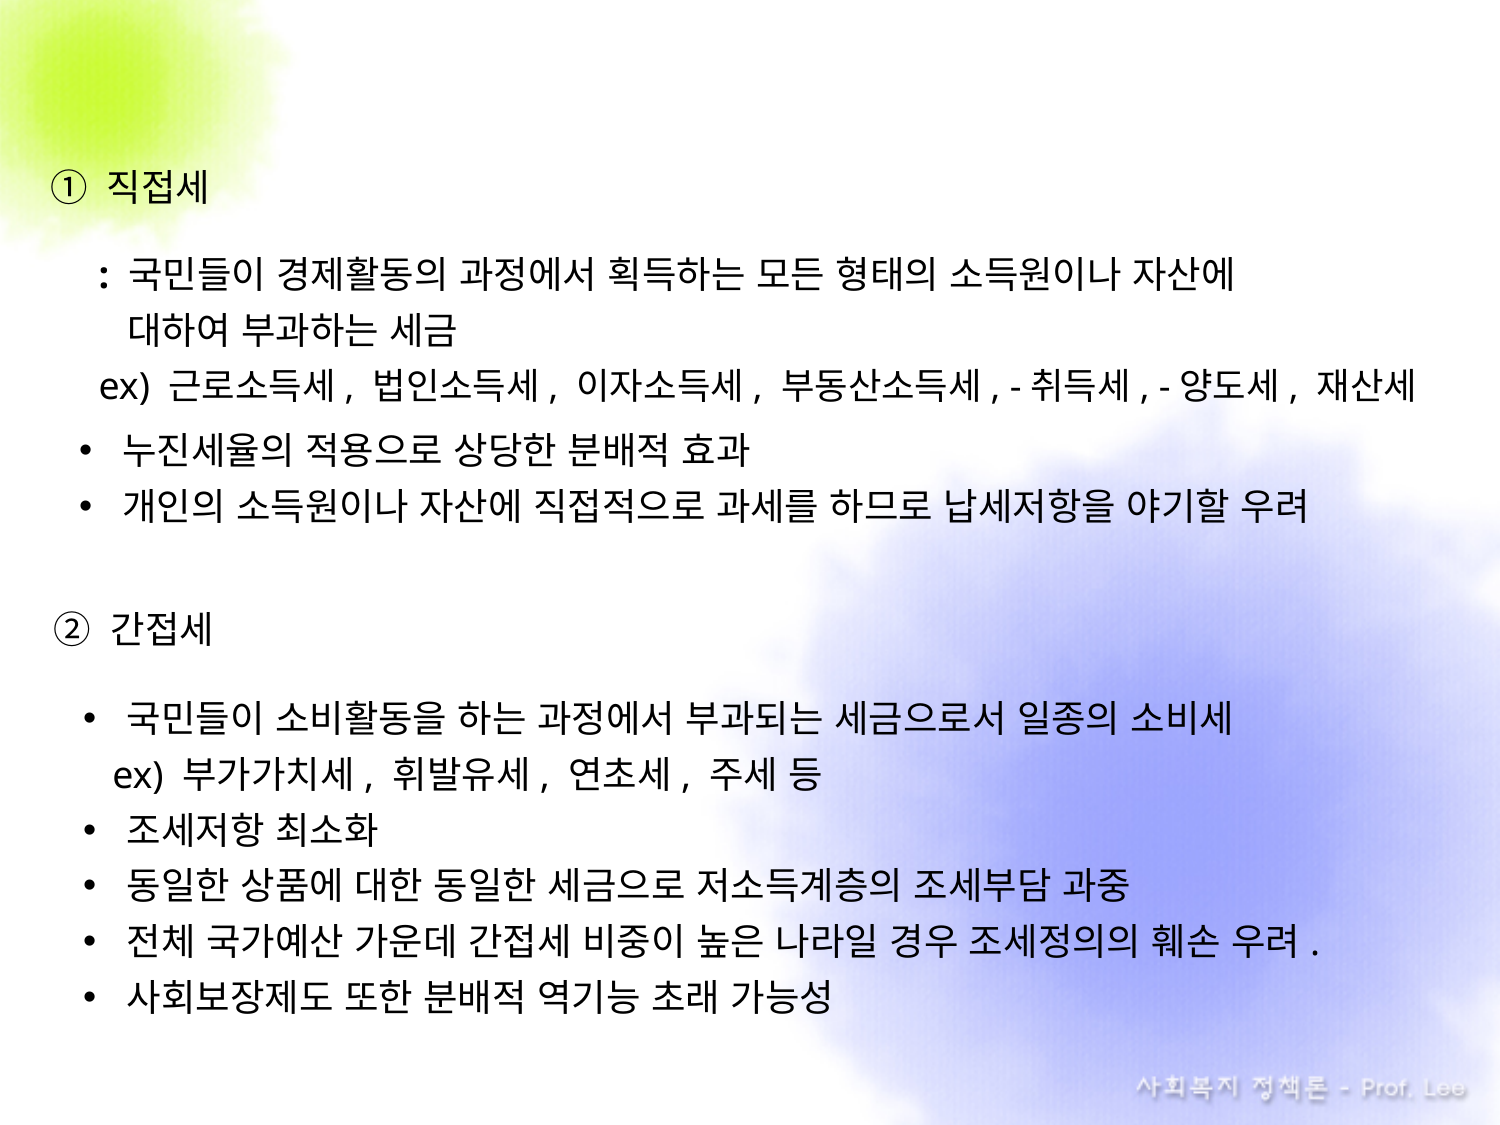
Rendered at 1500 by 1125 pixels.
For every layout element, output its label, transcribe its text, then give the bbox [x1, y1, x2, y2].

text_box 직접세 : 국민들이 경제활동의 과정에서 획득하는 모든 형태의 소득원이나 자산에 .대하여 부과하는 세금 ex) 근로소득세, 법인소득세, 이자소득세, 부동산소득세, -취득세, -양도세, 재산세 누진세율의 적용으로 상당한 분배적 효과 개인의 소득원이나 자산에 직접적으로 과세를 하므로 납세저항을 야기할 우려 [35, 152, 1454, 536]
picture [0, 0, 1500, 1125]
list 간접세 국민들이 소비활동을 하는 과정에서 부과되는 세금으로서 일종의 소비세 ex) 부가가치세, 휘발유세, 연초세, 주세 등 조세저항 최소화 동일한 상품에 대한 동일한 세금으로 저소득계층의 조세부담 과중 전체 국가예산 가운데 간접세 비중이 높은 나라일 경우 조세정의의 훼손 우려. 사회보장제도 또한 분배적 역기능 초래 가능성 [38, 593, 1465, 1090]
